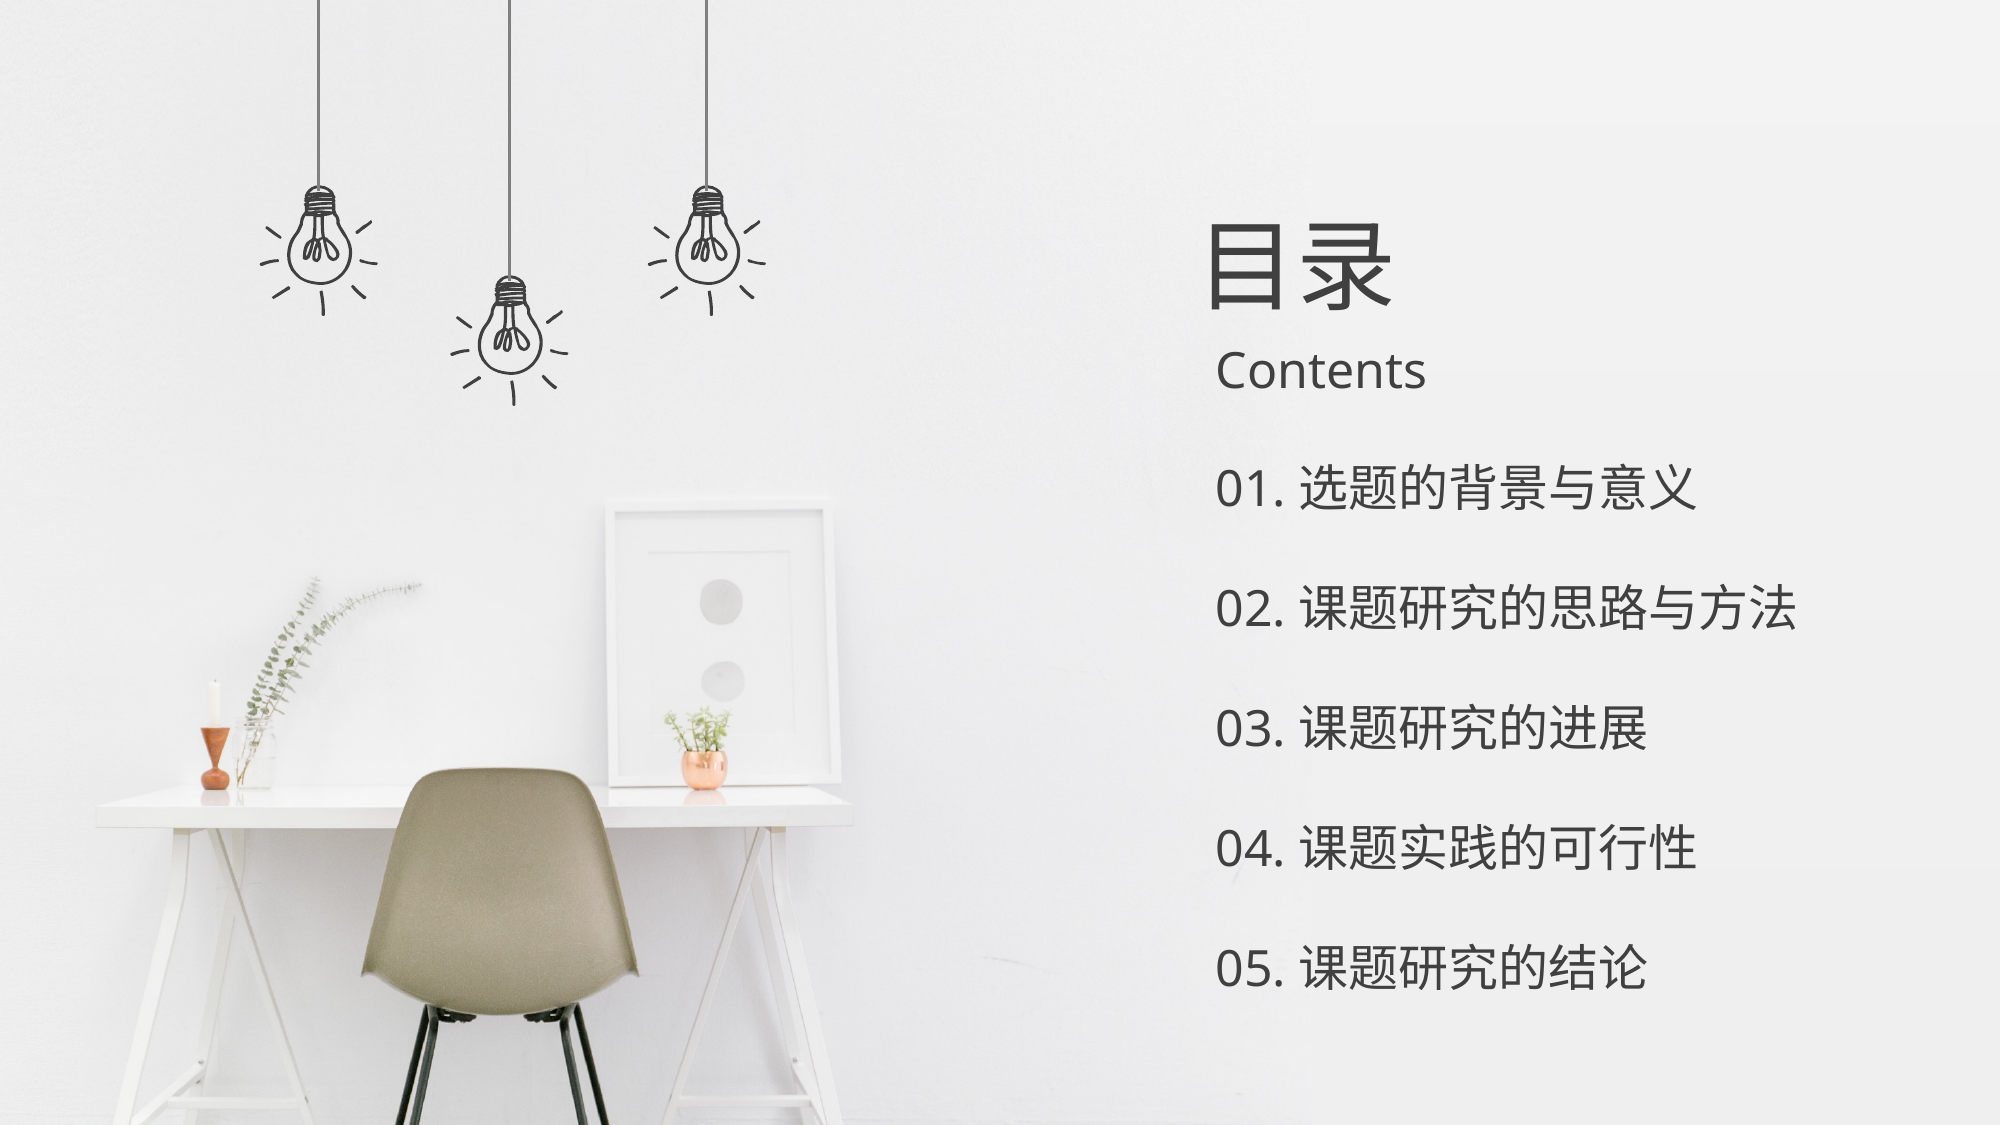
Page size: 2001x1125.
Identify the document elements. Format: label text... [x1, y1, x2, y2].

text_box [0, 0, 1313, 1125]
text_box 01.选题的背景与意义 02.课题研究的思路与方法 03.课题研究的进展 04.课题实践的可行性 05.课题研究的结论 [1313, 388, 1894, 1004]
text_box 目录 [1313, 194, 1514, 330]
text_box Contents [1313, 331, 1572, 406]
